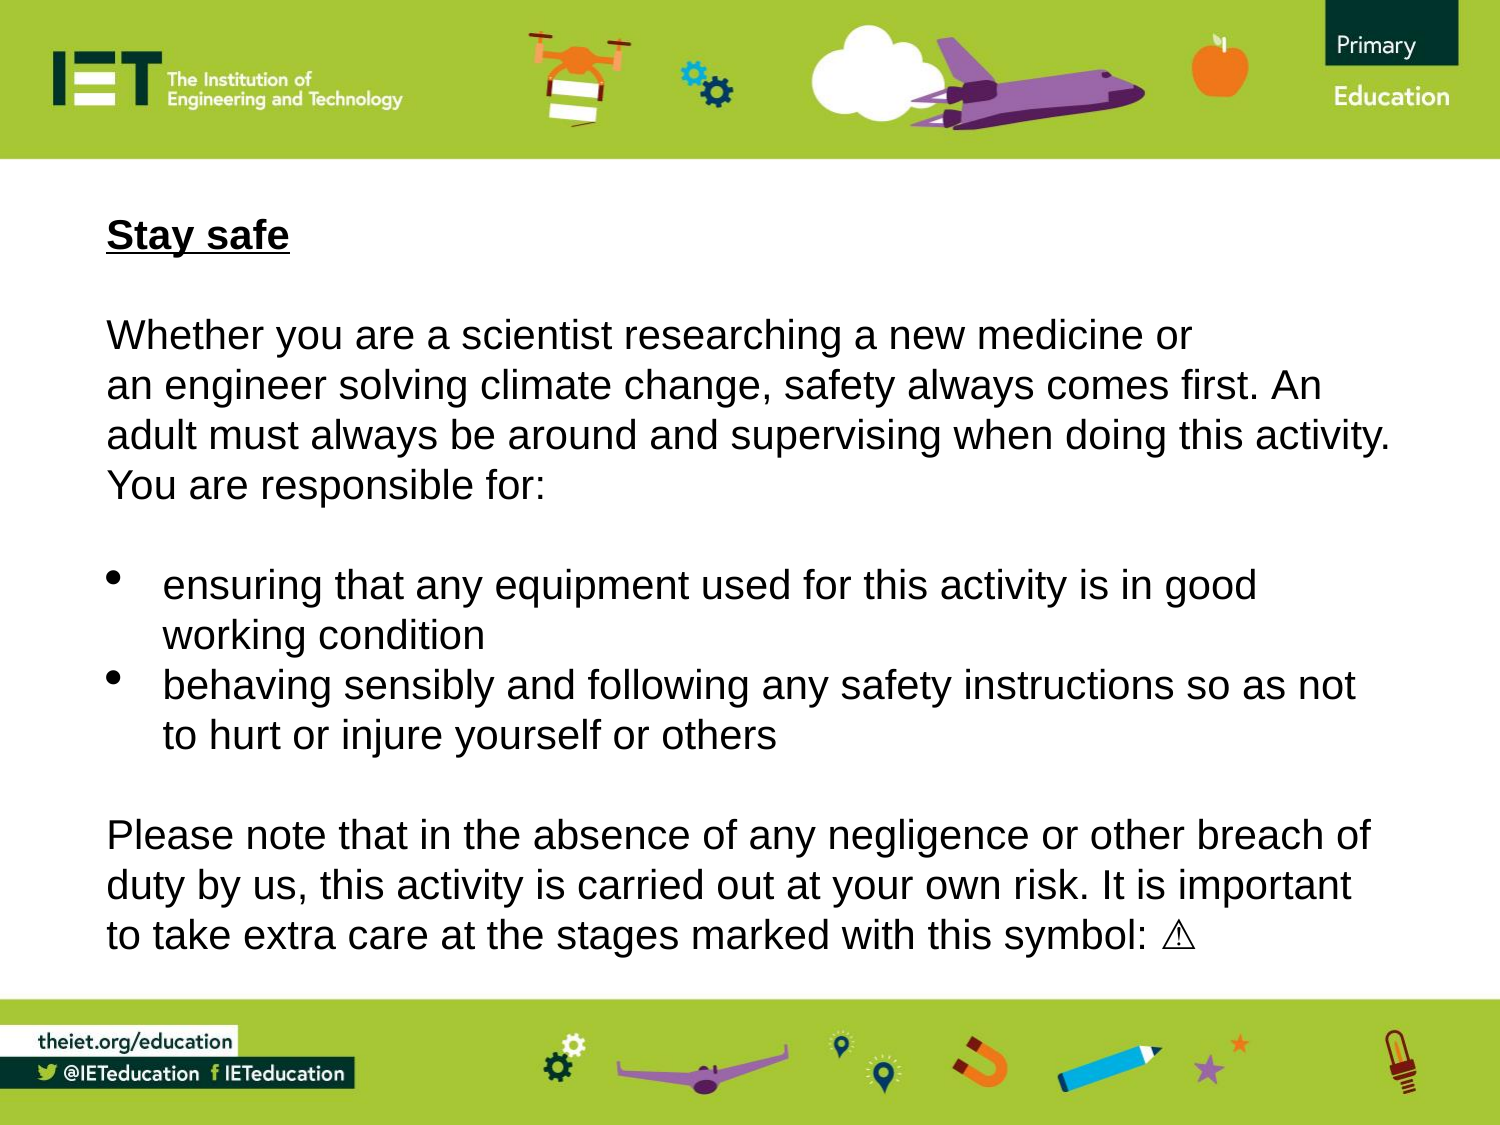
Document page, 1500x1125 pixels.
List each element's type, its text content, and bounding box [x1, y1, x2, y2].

text_box Stay safe Whether you are a scientist researching a new medicine or an engineer solving climate change, safety always comes first. An adult must always be around and supervising when doing this activity. You are responsible for: ensuring that any equipment used for this activity is in good working condition behaving sensibly and following any safety instructions so as not to hurt or injure yourself or others Please note that in the absence of any negligence or other breach of duty by us, this activity is carried out at your own risk. It is important to take extra care at the stages marked with this symbol: ⚠ [91, 200, 1409, 966]
picture [0, 0, 1500, 1125]
